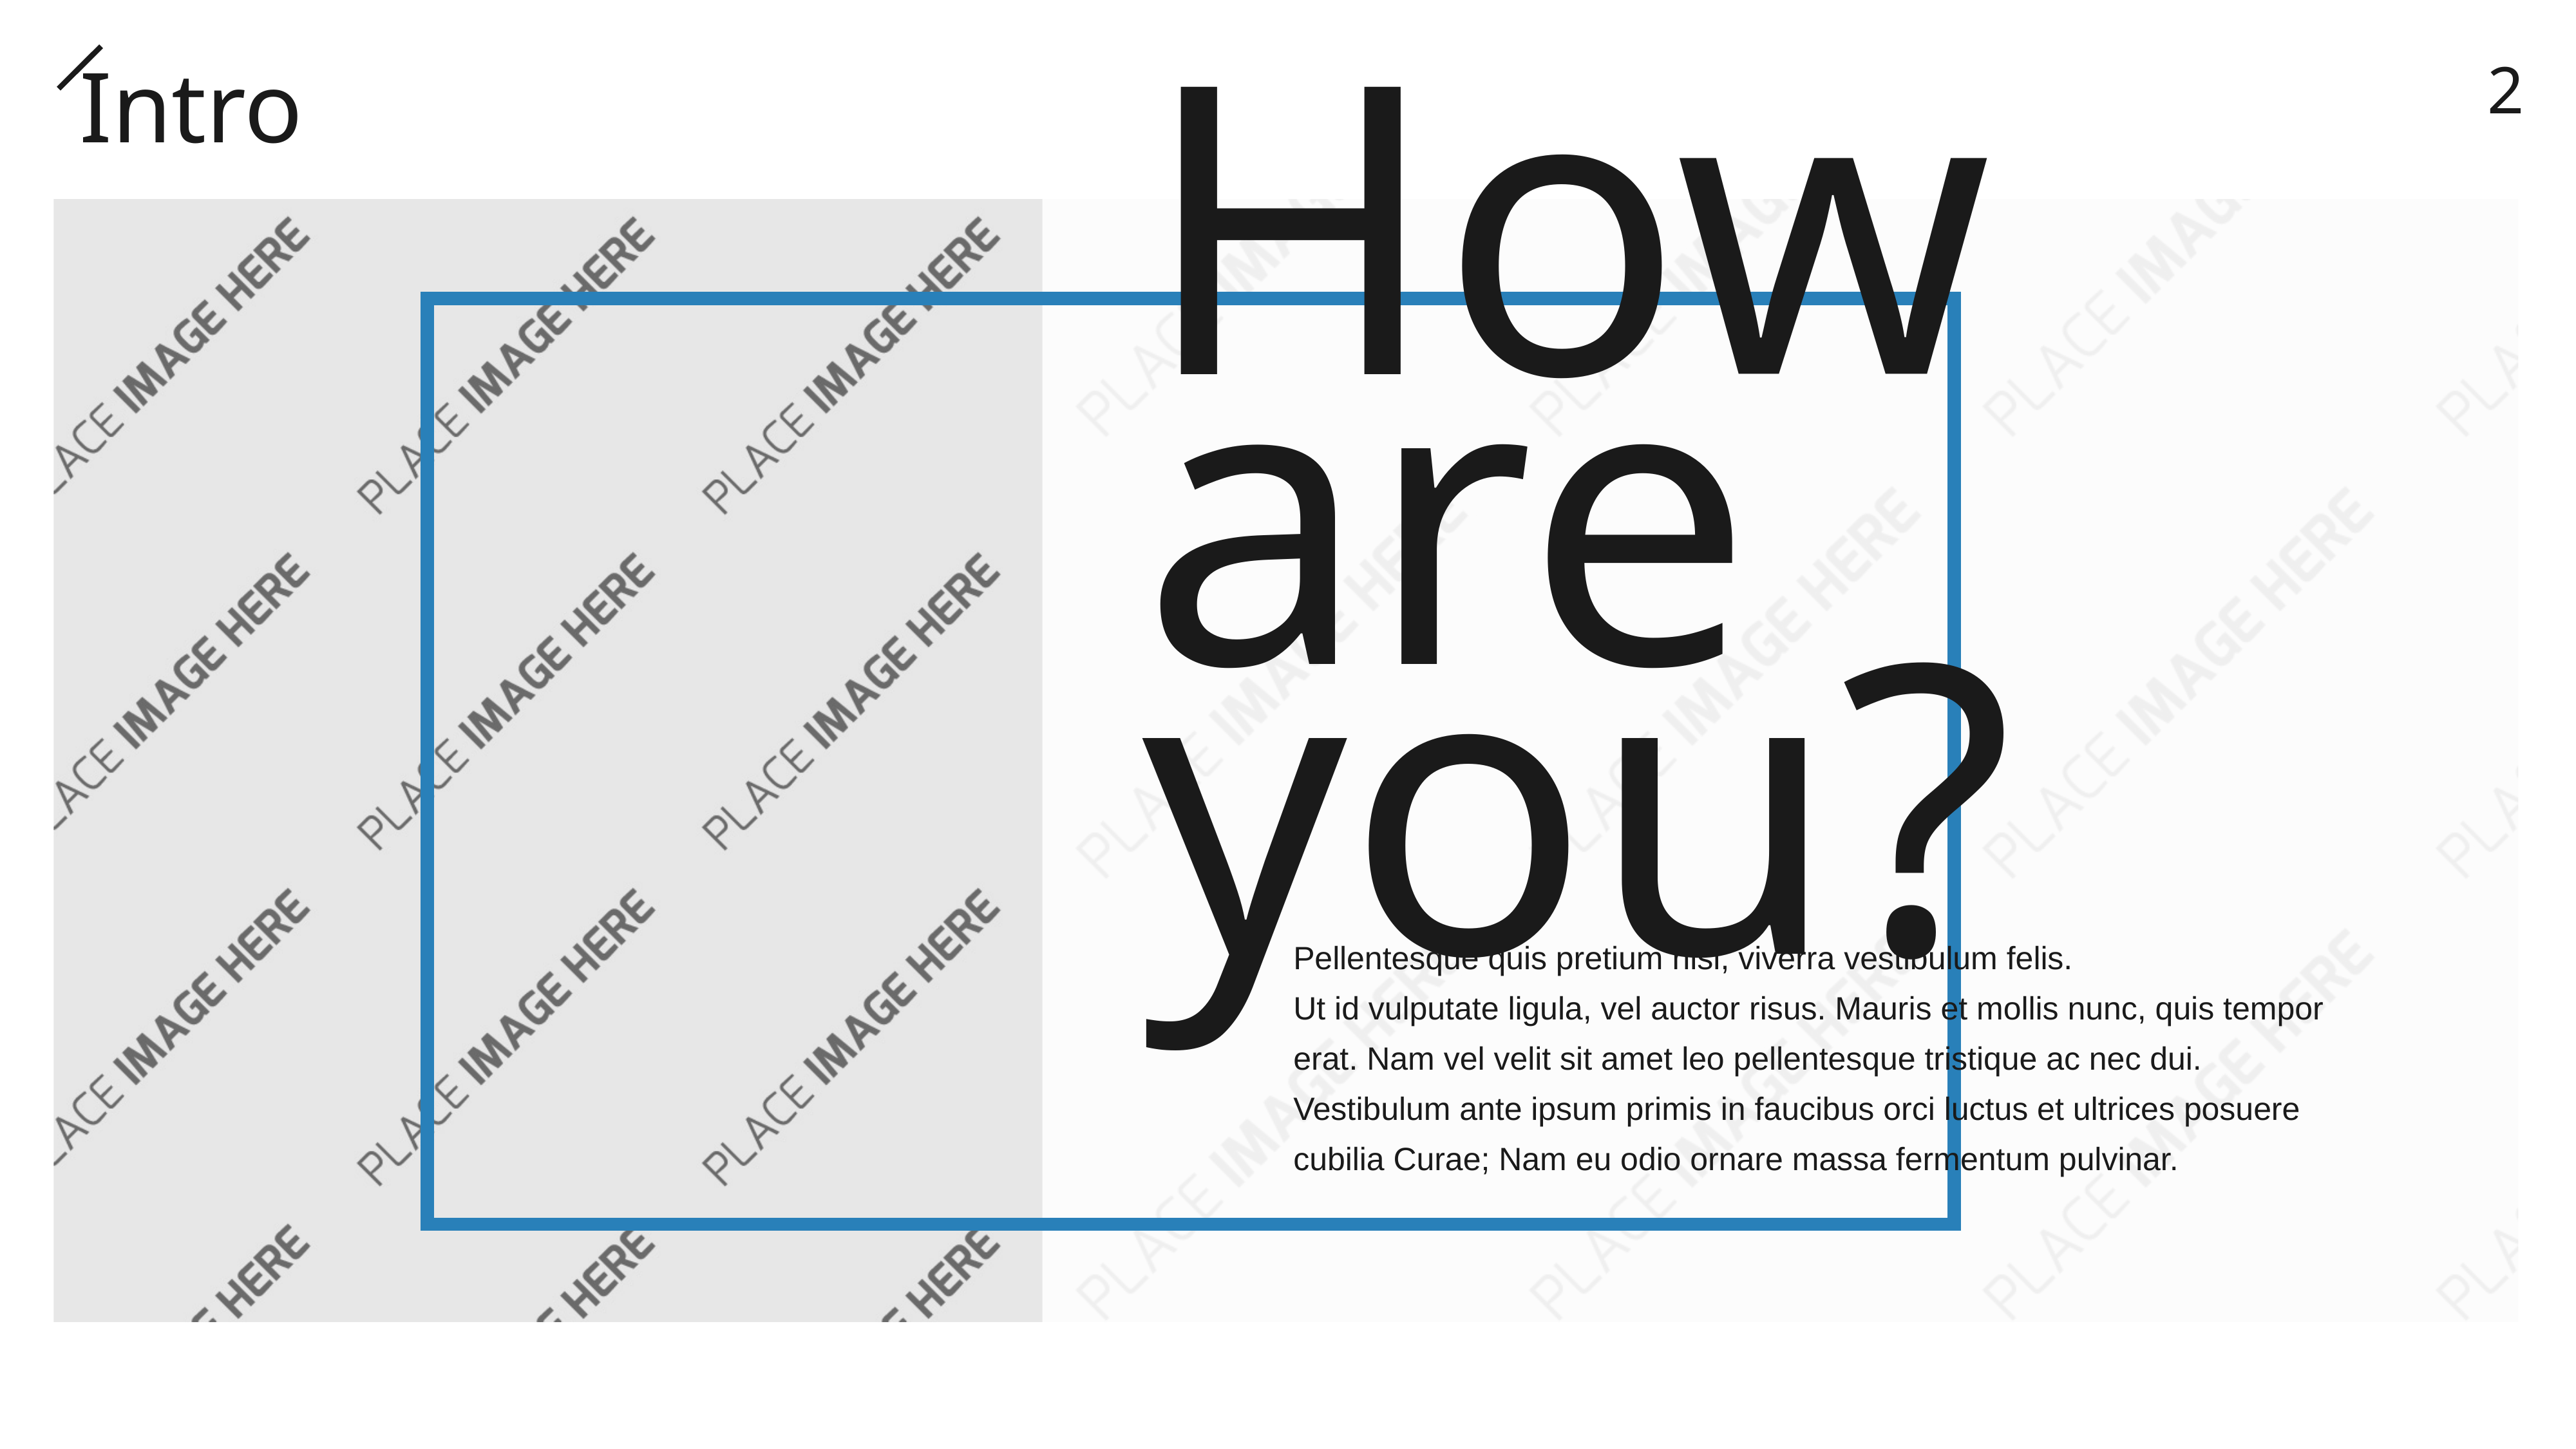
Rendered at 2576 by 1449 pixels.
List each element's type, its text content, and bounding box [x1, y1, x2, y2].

text_box [427, 298, 1955, 1224]
text_box How are you? [1142, 233, 2452, 922]
text_box Pellentesque quis pretium nisi, viverra vestibulum felis. Ut id vulputate ligula, vel auctor risus. Mauris et mollis nunc, quis tempor erat. Nam vel velit sit amet leo pellentesque tristique ac nec dui. Vestibulum ante ipsum primis in faucibus orci luctus et ultrices posuere cubilia Curae; Nam eu odio ornare massa fermentum pulvinar. [1293, 925, 2336, 1165]
text_box [53, 199, 1043, 1323]
slide_number 2 [2477, 44, 2535, 122]
text_box Intro [79, 46, 303, 162]
text_box [1043, 199, 2519, 1323]
